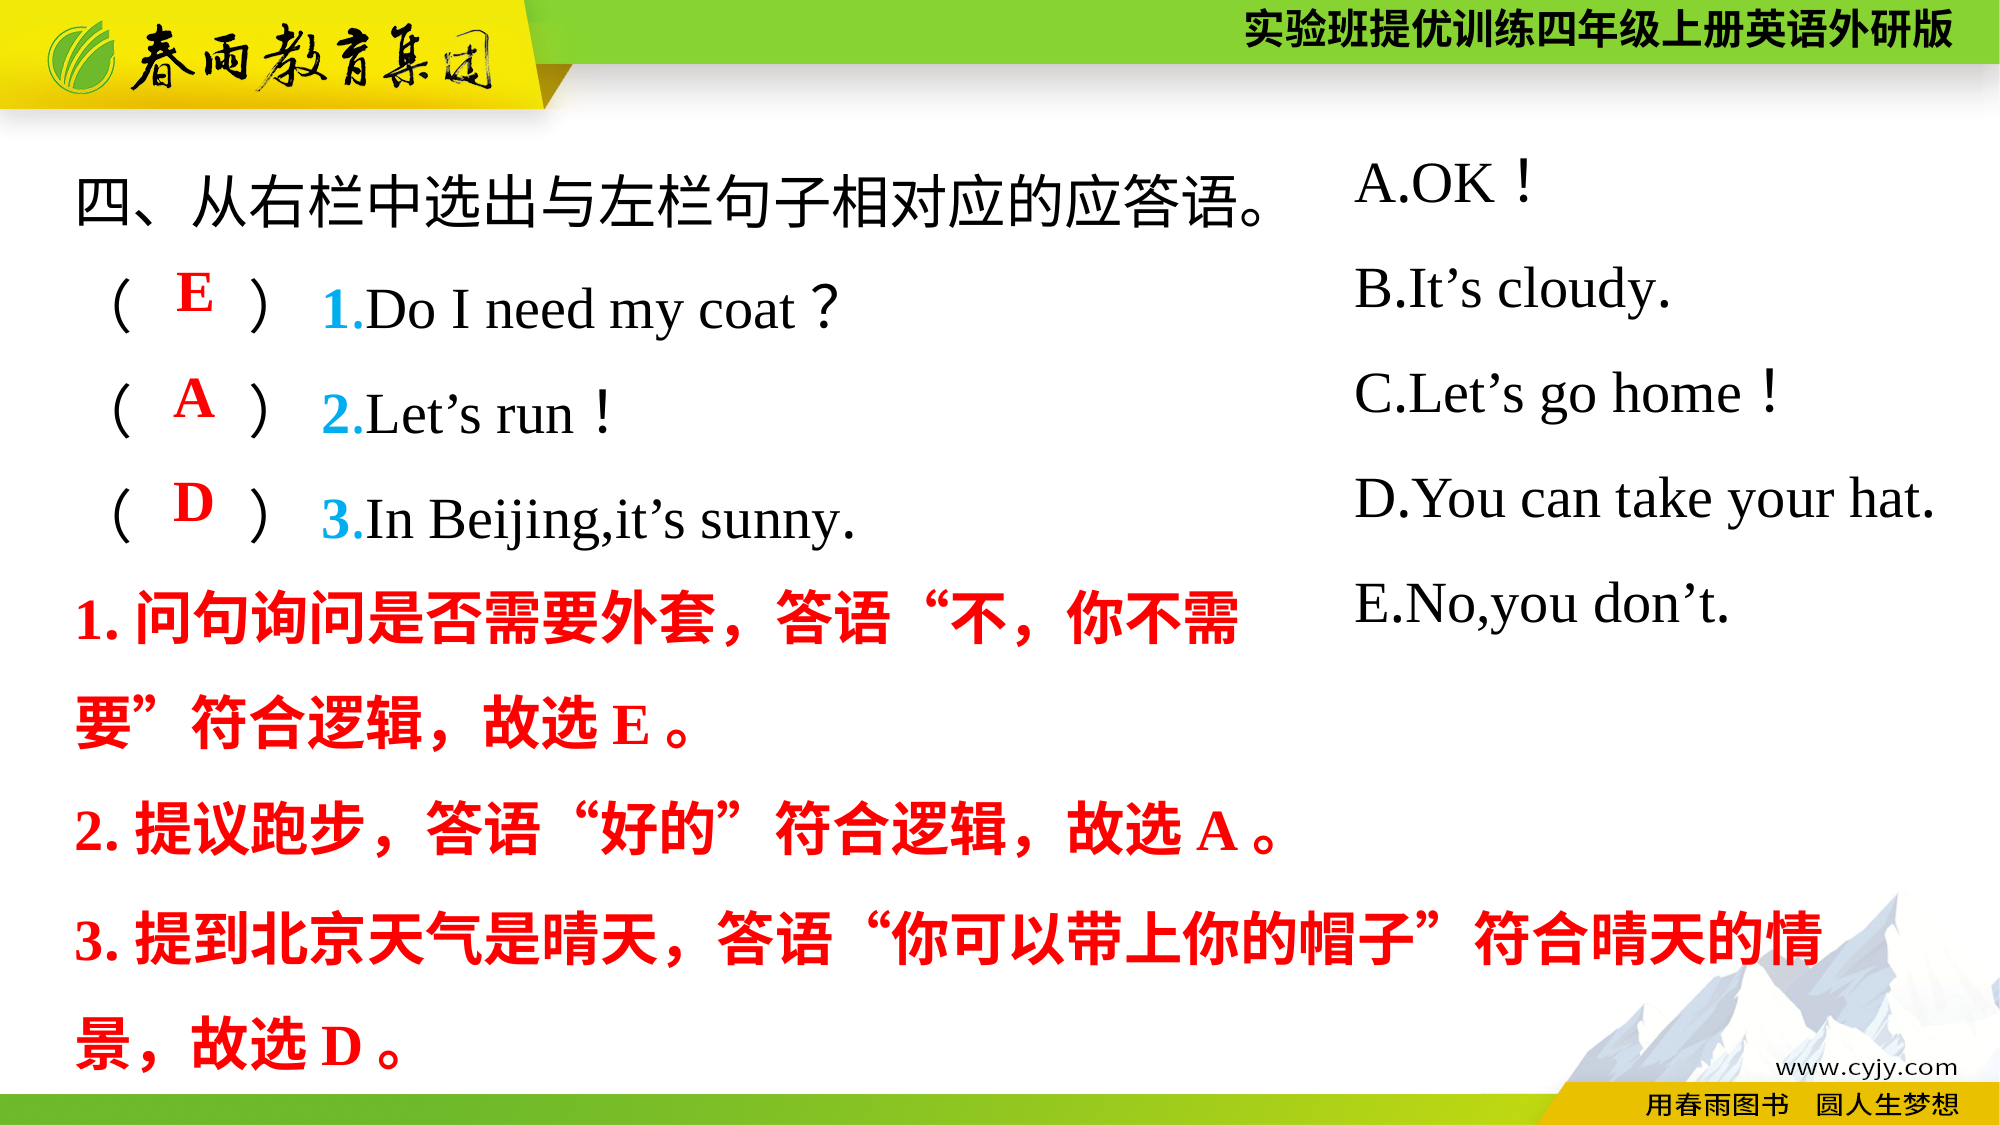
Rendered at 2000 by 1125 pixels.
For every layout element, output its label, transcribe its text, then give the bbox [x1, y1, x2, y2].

text_box E [161, 246, 231, 331]
text_box 2.提议跑步，答语“好的”符合逻辑，故选A。 [59, 750, 1944, 859]
text_box 3.提到北京天气是晴天，答语“你可以带上你的帽子”符合晴天的情景，故选D。 [59, 859, 1944, 1085]
list 四、从右栏中选出与左栏句子相对应的应答语。 （ ）1.Do I need my coat？ （ ）2.Let’s run！ （ ）3.In Beijing,it’s sunny. [59, 122, 1339, 538]
text_box D [158, 455, 231, 538]
picture [0, 0, 2000, 1125]
text_box A.OK！ B.It’s cloudy. C.Let’s go home！ D.You can take your hat. E.No,you don’t. [1339, 101, 1997, 642]
text_box 1.问句询问是否需要外套，答语“不，你不需 要”符合逻辑，故选E。 [59, 538, 1944, 750]
text_box A [158, 351, 231, 437]
